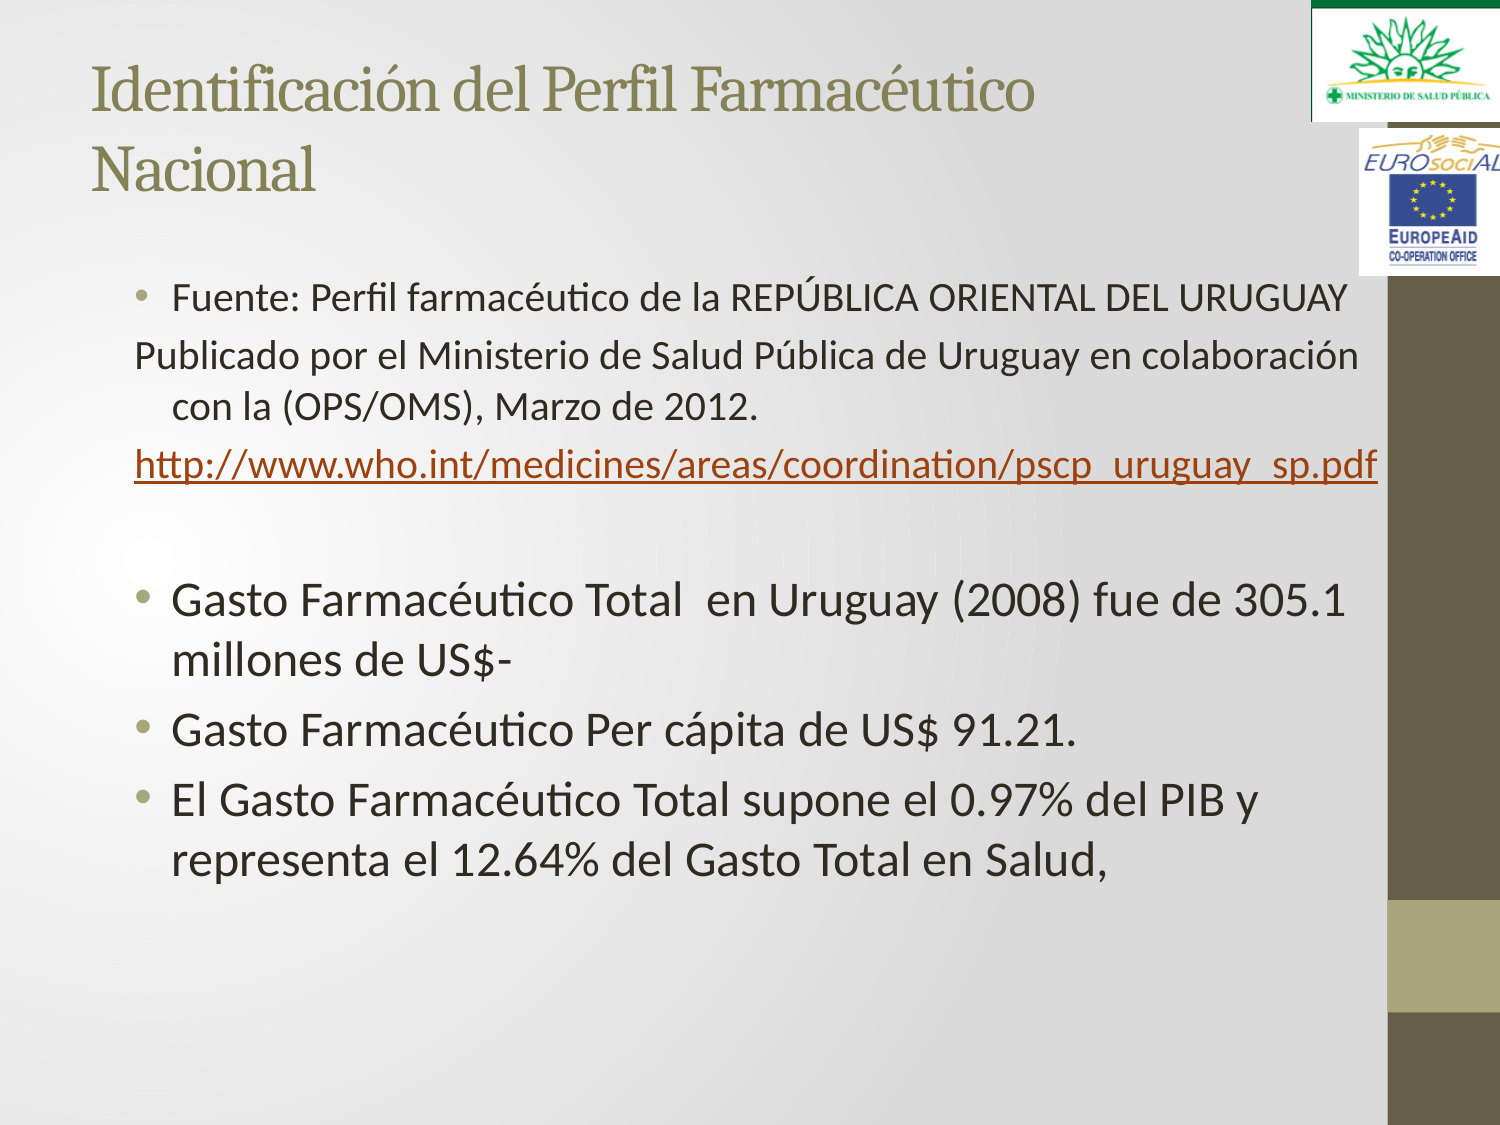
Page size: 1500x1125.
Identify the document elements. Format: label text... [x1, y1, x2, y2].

title Identificación del Perfil Farmacéutico Nacional [75, 31, 1263, 219]
picture [1359, 128, 1500, 277]
picture [1310, 0, 1500, 122]
list Fuente: Perfil farmacéutico de la REPÚBLICA ORIENTAL DEL URUGUAY Publicado por el Ministerio de Salud Pública de Uruguay en colaboración con la (OPS/OMS), Marzo de 2012. http://www.who.int/medicines/areas/coordination/pscp_uruguay_sp.pdf Gasto Farmacéutico Total en Uruguay (2008) fue de 305.1 millones de US$- Gasto Farmacéutico Per cápita de US$ 91.21. El Gasto Farmacéutico Total supone el 0.97% del PIB y representa el 12.64% del Gasto Total en Salud, [100, 262, 1438, 1000]
